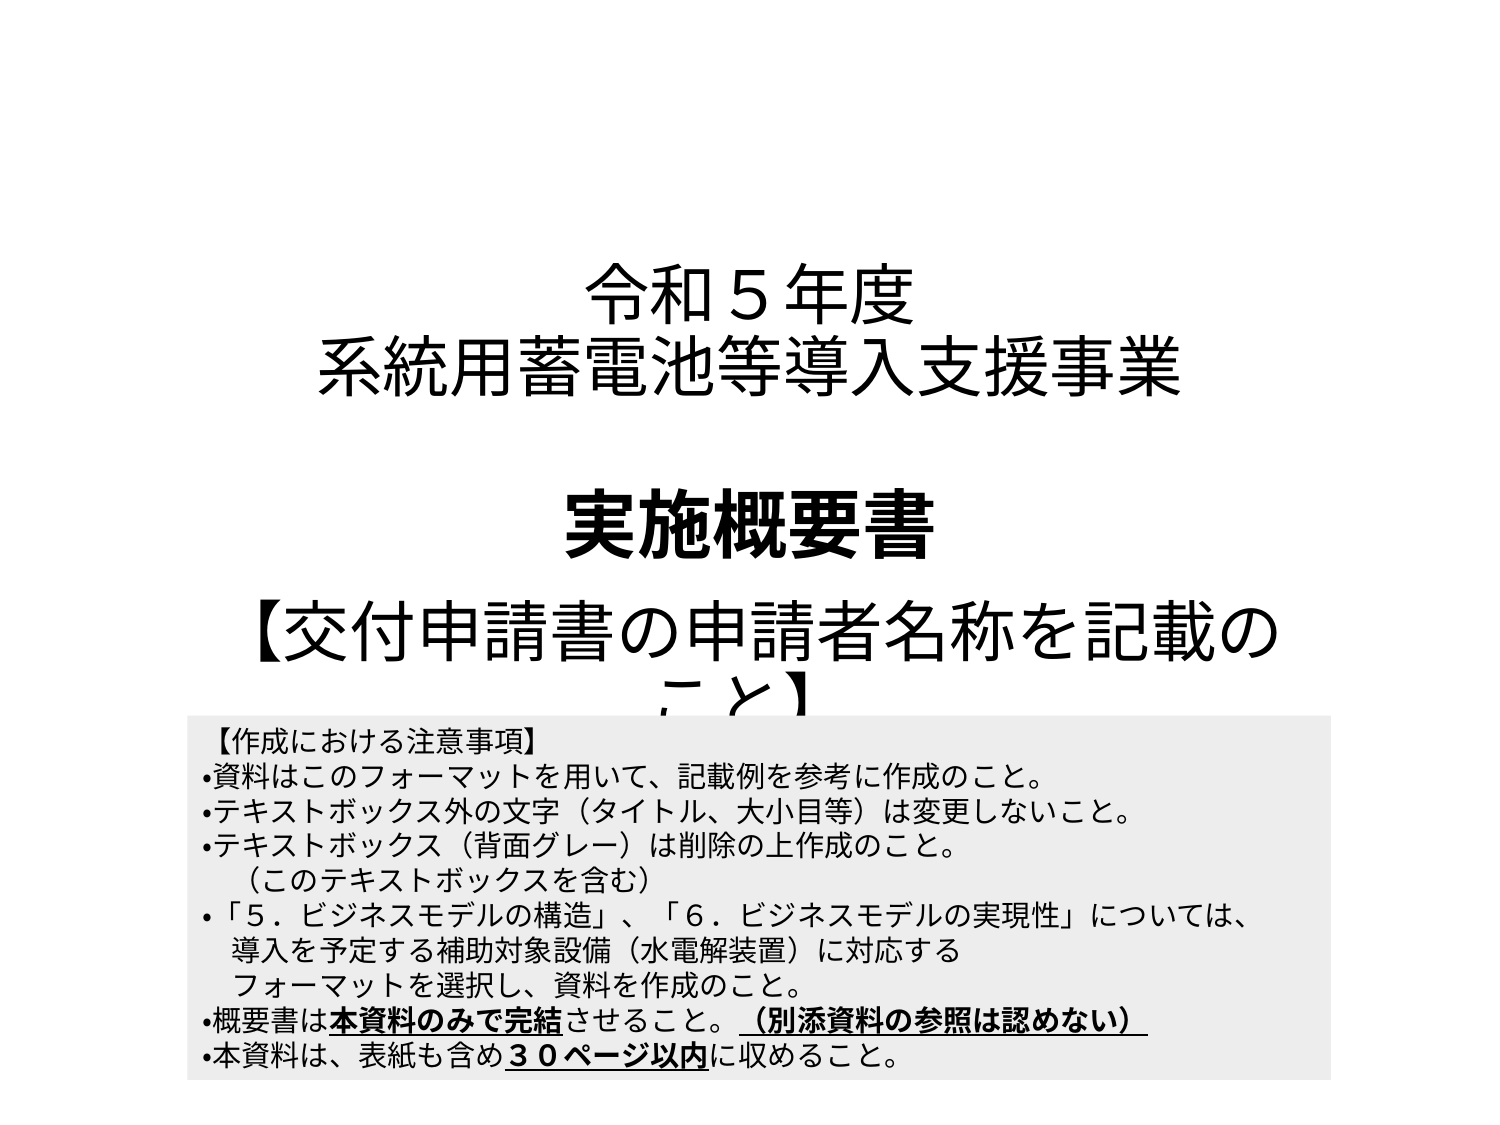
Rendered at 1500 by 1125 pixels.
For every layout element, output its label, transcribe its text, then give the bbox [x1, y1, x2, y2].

subtitle 【交付申請書の申請者名称を記載のこと】 [187, 590, 1313, 715]
text_box 【作成における注意事項】 ・資料はこのフォーマットを用いて、記載例を参考に作成のこと。 ・テキストボックス外の文字（タイトル、大小目等）は変更しないこと。 ・テキストボックス（背面グレー）は削除の上作成のこと。 （このテキストボックスを含む） ・「５．ビジネスモデルの構造」、「６．ビジネスモデルの実現性」については、 導入を予定する補助対象設備（水電解装置）に対応する フォーマットを選択し、資料を作成のこと。 ・概要書は本資料のみで完結させること。（別添資料の参照は認めない） ・本資料は、表紙も含め３０ページ以内に収めること。 [187, 715, 1331, 1080]
title 令和５年度 系統用蓄電池等導入支援事業 実施概要書 [112, 184, 1388, 576]
